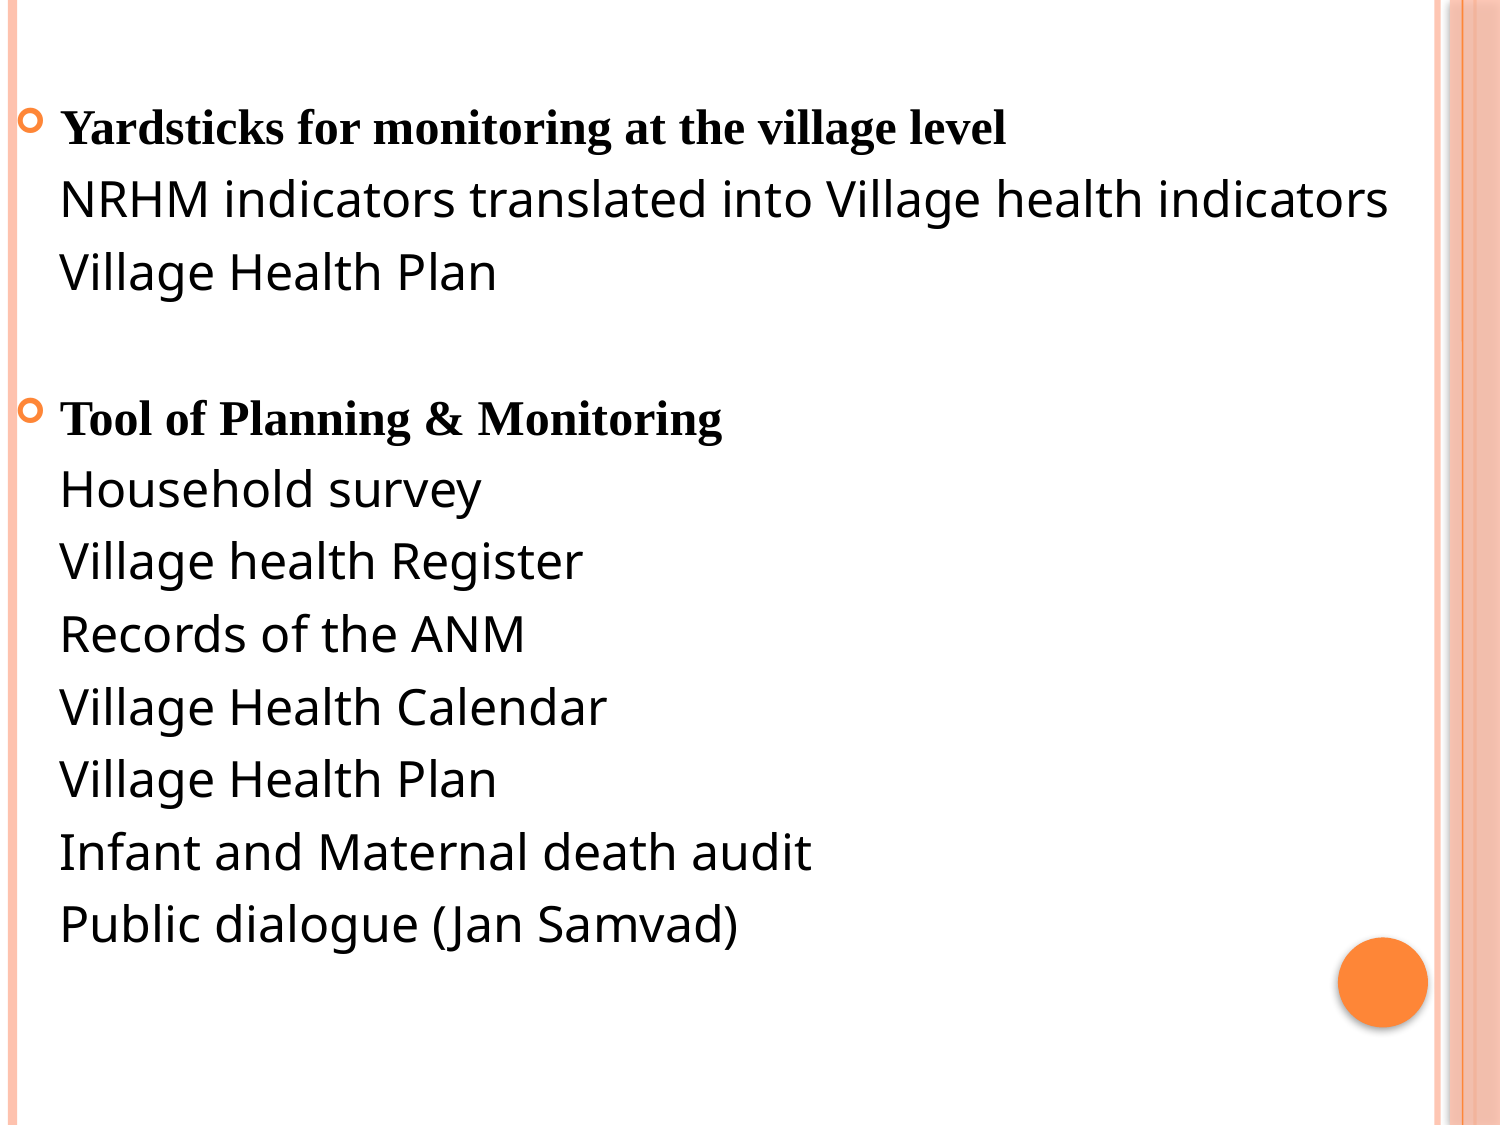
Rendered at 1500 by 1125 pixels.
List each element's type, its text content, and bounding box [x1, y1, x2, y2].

list Yardsticks for monitoring at the village level NRHM indicators translated into Village health indicators Village Health Plan Tool of Planning & Monitoring Household survey Village health Register Records of the ANM Village Health Calendar Village Health Plan Infant and Maternal death audit Public dialogue (Jan Samvad) [0, 87, 1500, 1062]
